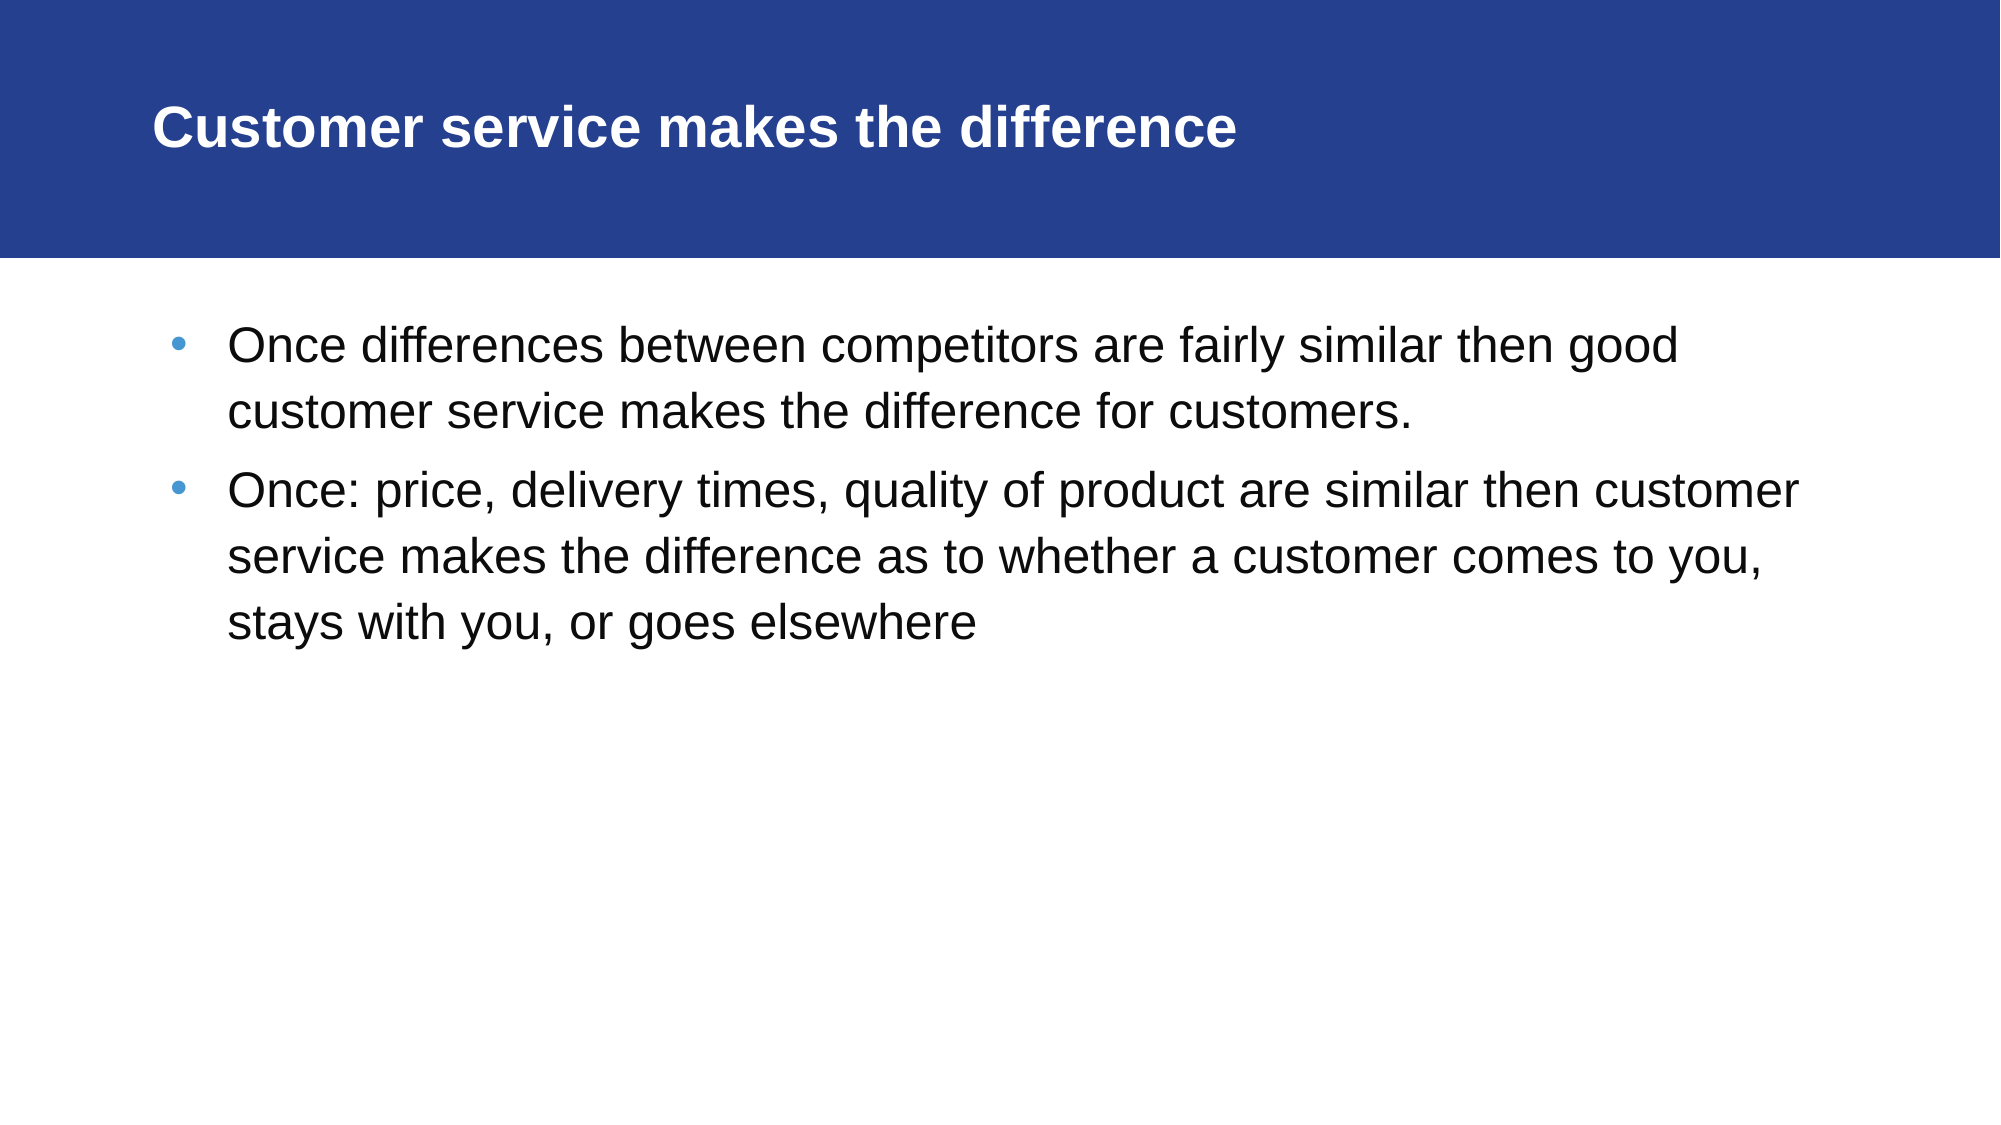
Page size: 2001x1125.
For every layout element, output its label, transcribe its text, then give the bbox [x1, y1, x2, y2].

title Customer service makes the difference [137, 20, 1863, 238]
list Once differences between competitors are fairly similar then good customer service makes the difference for customers. Once: price, delivery times, quality of product are similar then customer service makes the difference as to whether a customer comes to you, stays with you, or goes elsewhere [137, 299, 1863, 1025]
